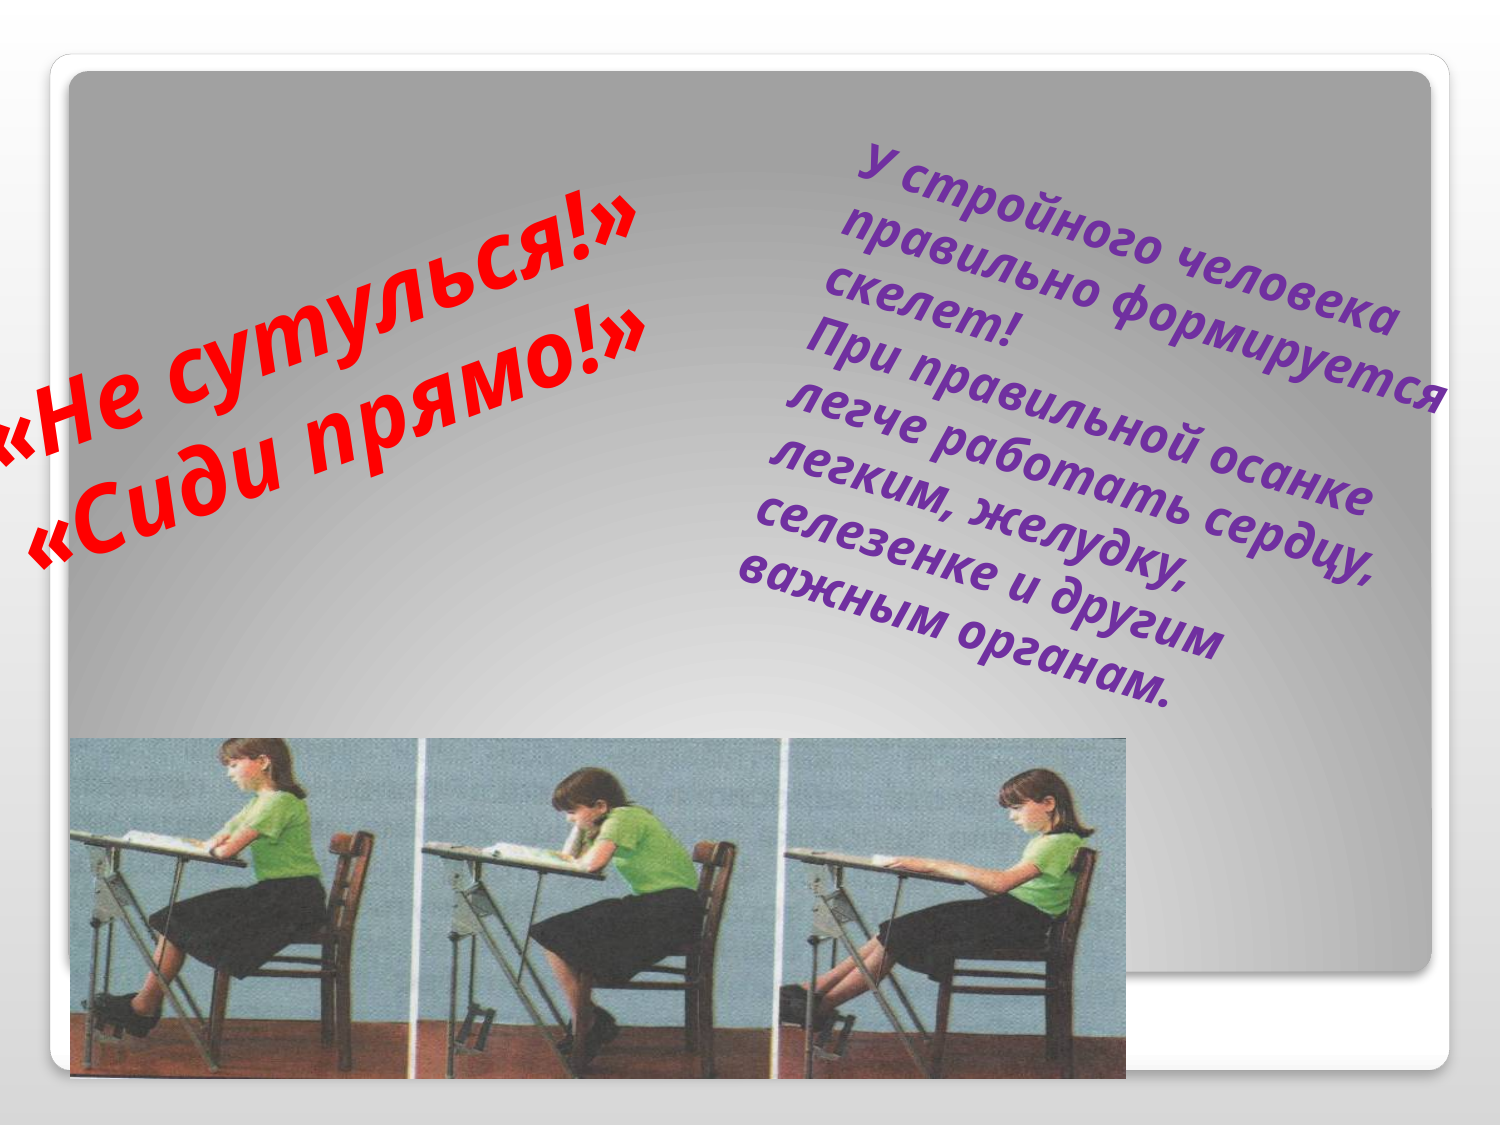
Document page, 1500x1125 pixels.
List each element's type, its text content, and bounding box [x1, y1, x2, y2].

text_box У стройного человека правильно формируется скелет! При правильной осанке легче работать сердцу, легким, желудку, селезенке и другим важным органам. [716, 117, 1500, 788]
title «Не сутулься!» «Сиди прямо!» [0, 0, 1271, 712]
picture [70, 738, 1126, 1079]
